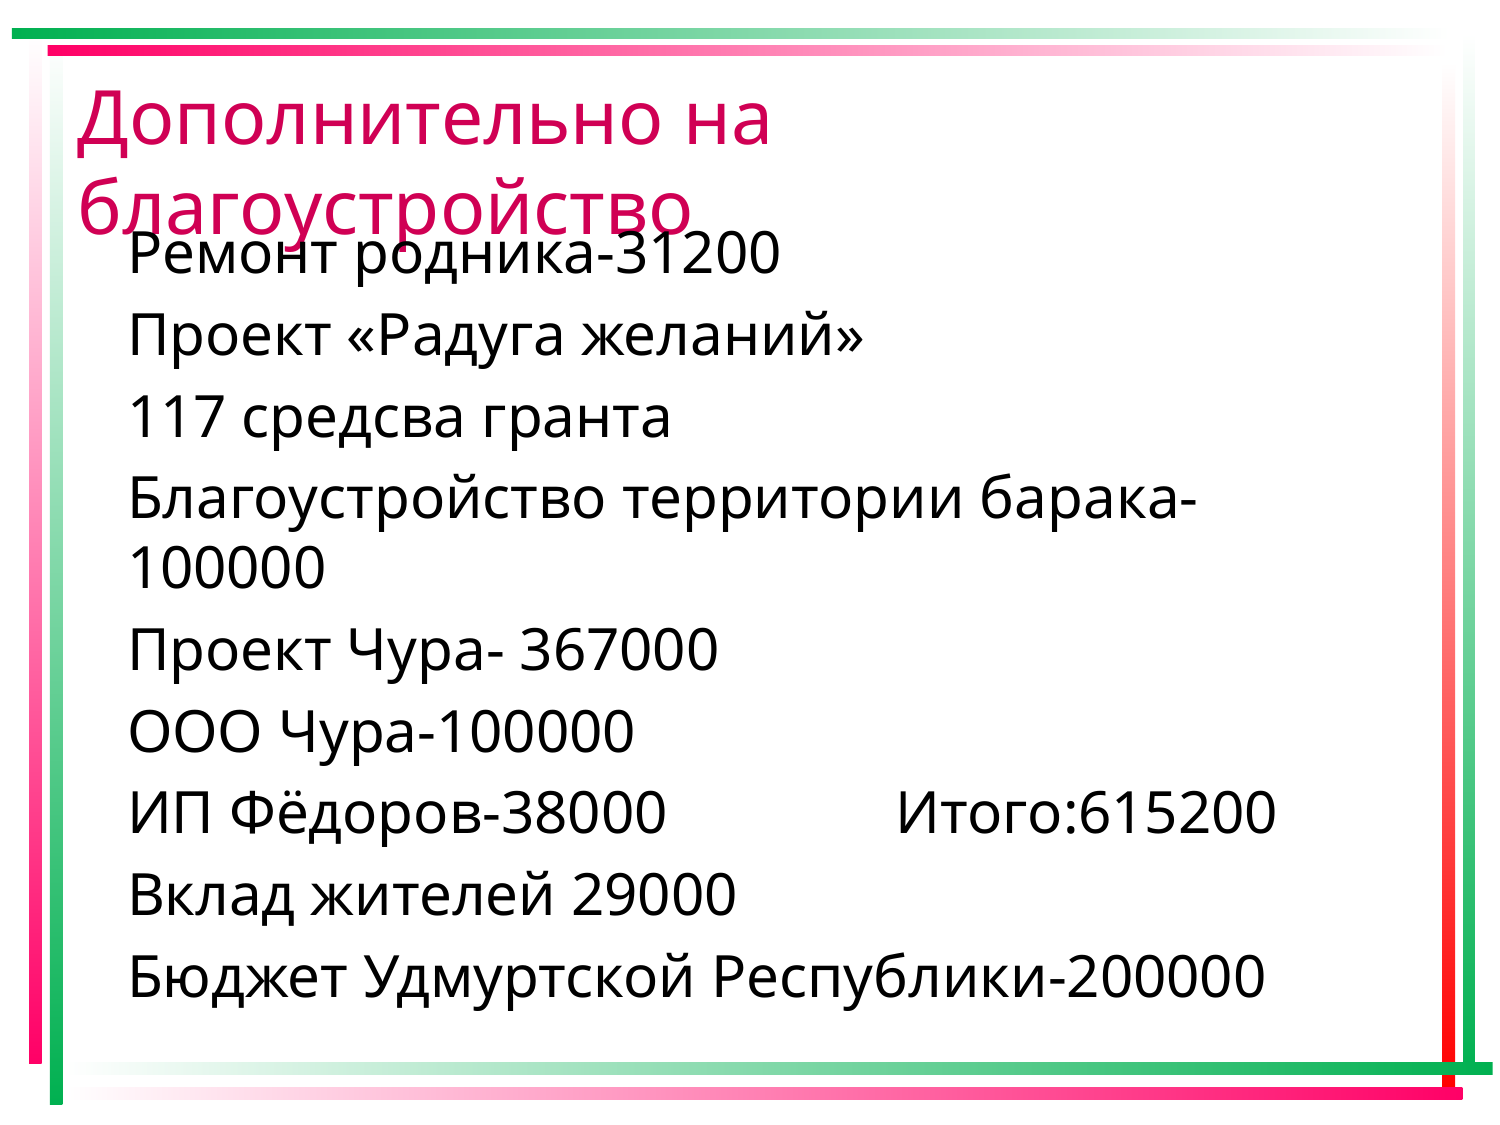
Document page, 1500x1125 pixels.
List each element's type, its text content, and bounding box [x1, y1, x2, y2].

list Ремонт родника-31200 Проект «Радуга желаний» 117 средсва гранта Благоустройство территории барака-100000 Проект Чура- 367000 ООО Чура-100000 ИП Фёдоров-38000 Итого:615200 Вклад жителей 29000 Бюджет Удмуртской Республики-200000 [112, 208, 1388, 971]
title Дополнительно на благоустройство [62, 62, 1375, 200]
